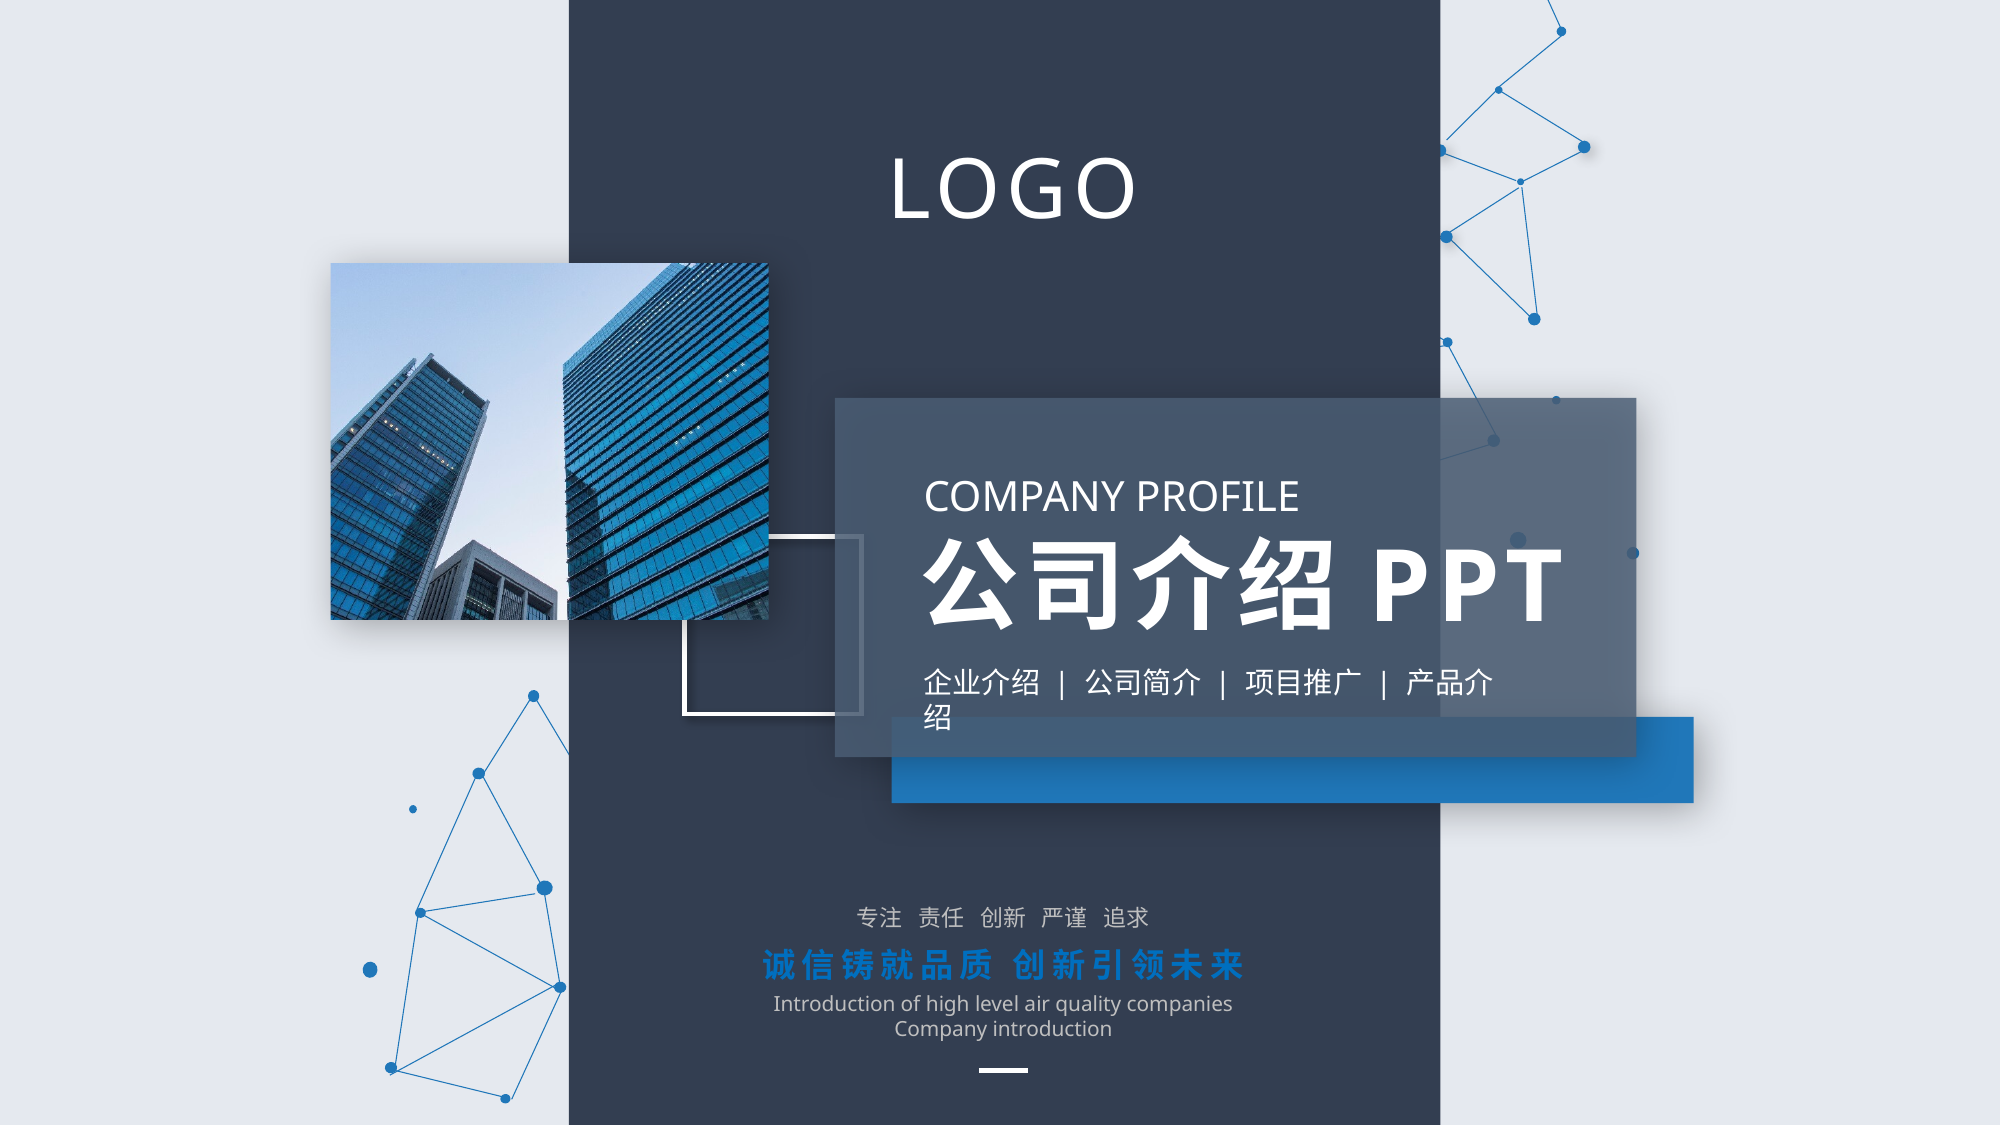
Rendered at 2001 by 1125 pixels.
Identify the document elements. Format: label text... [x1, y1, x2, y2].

text_box 企业介绍 | 公司简介 | 项目推广 | 产品介绍 [908, 656, 1523, 742]
text_box LOGO [872, 128, 1154, 243]
text_box COMPANY PROFILE [908, 461, 1482, 527]
text_box [330, 263, 770, 621]
text_box [683, 536, 816, 715]
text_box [578, 896, 1429, 1071]
text_box [834, 397, 1637, 758]
text_box [891, 716, 1695, 804]
text_box 公司介绍PPT [904, 514, 1579, 650]
